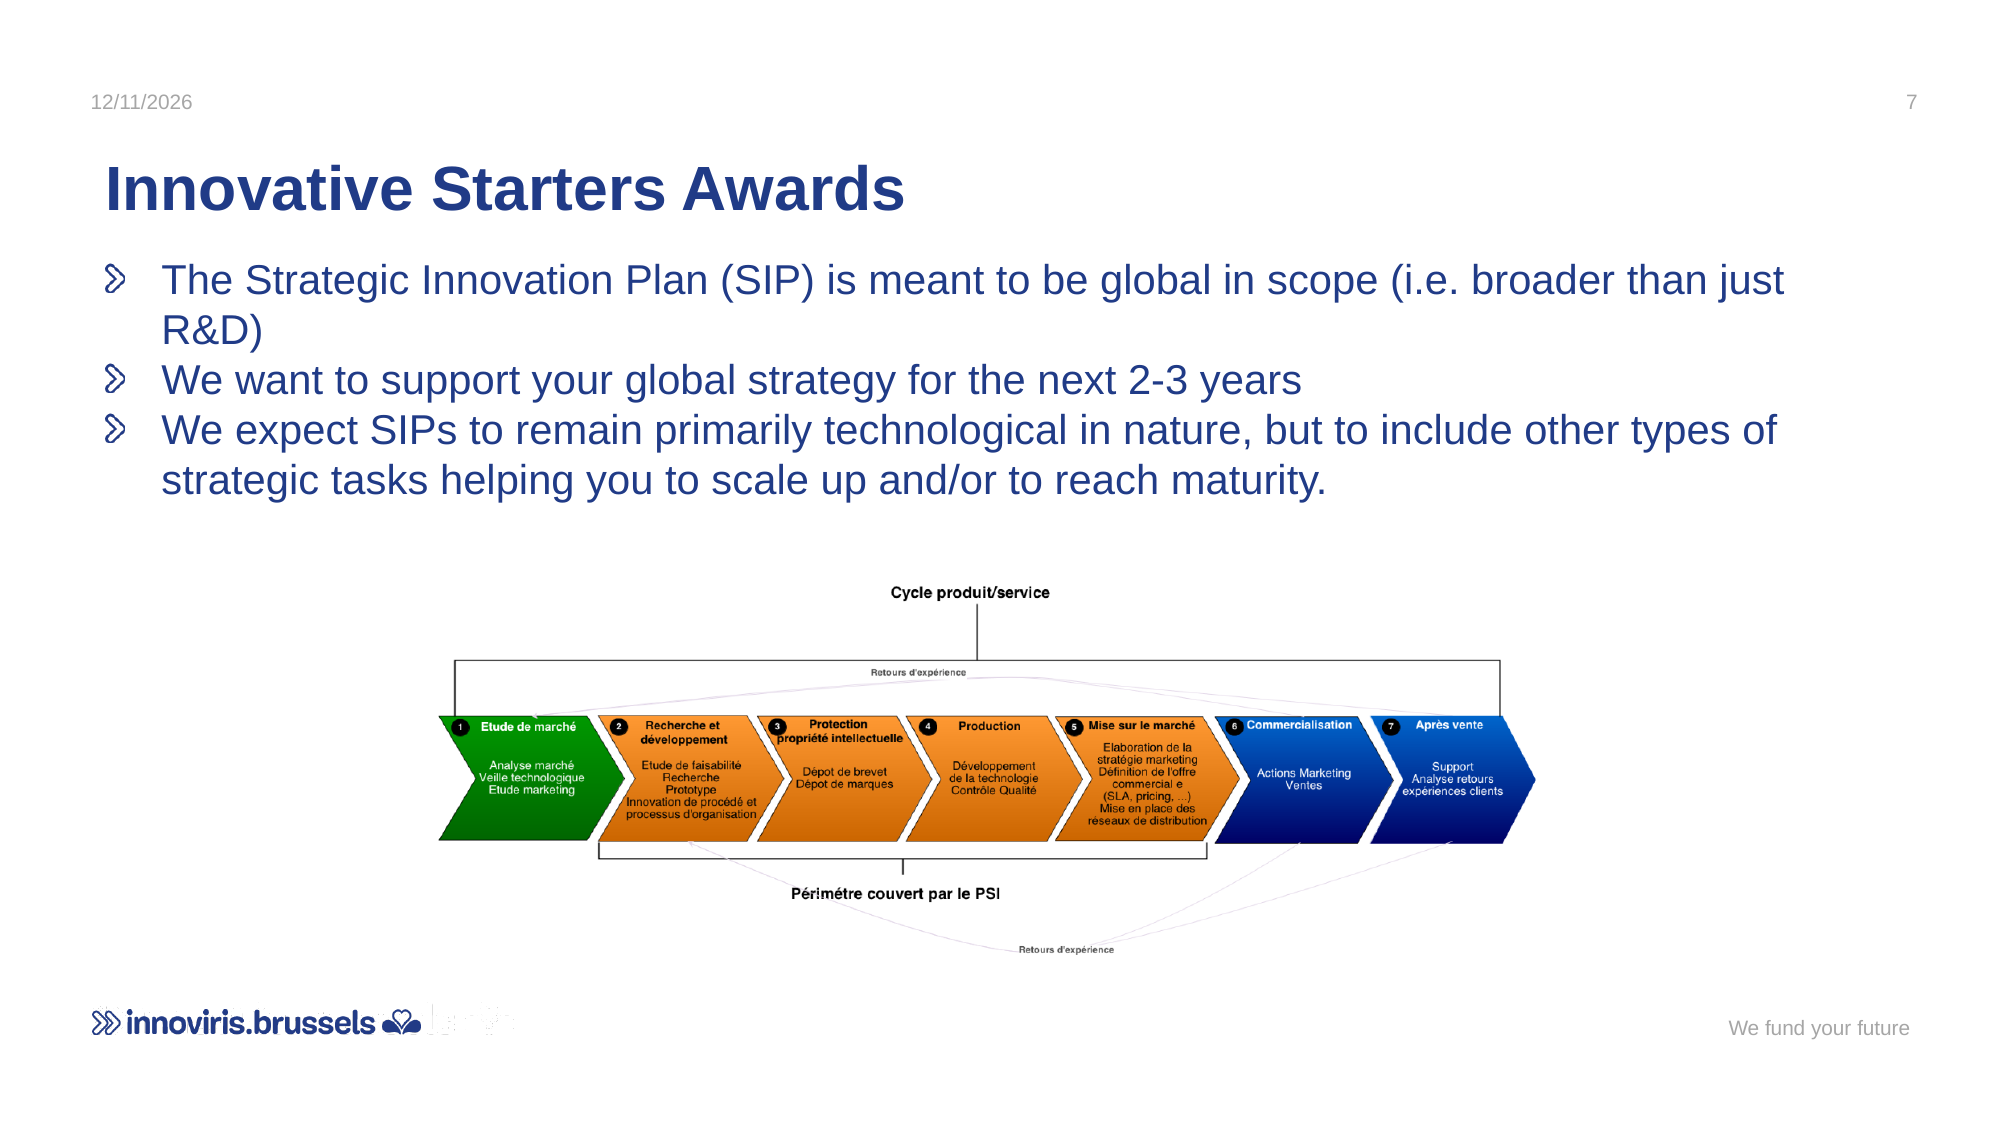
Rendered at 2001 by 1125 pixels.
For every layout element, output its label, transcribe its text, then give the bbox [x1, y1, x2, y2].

footer We fund your future [1250, 996, 1926, 1057]
picture [90, 1002, 514, 1035]
list The Strategic Innovation Plan (SIP) is meant to be global in scope (i.e. broader than just R&D) We want to support your global strategy for the next 2-3 years We expect SIPs to remain primarily technological in nature, but to include other types of strategic tasks helping you to scale up and/or to reach maturity. [90, 245, 1910, 564]
picture [105, 363, 125, 393]
slide_number 7 [1482, 70, 1933, 131]
picture [105, 263, 125, 293]
picture [424, 563, 1536, 962]
picture [105, 413, 125, 443]
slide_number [75, 70, 526, 131]
list Innovative Starters Awards [90, 140, 1910, 232]
